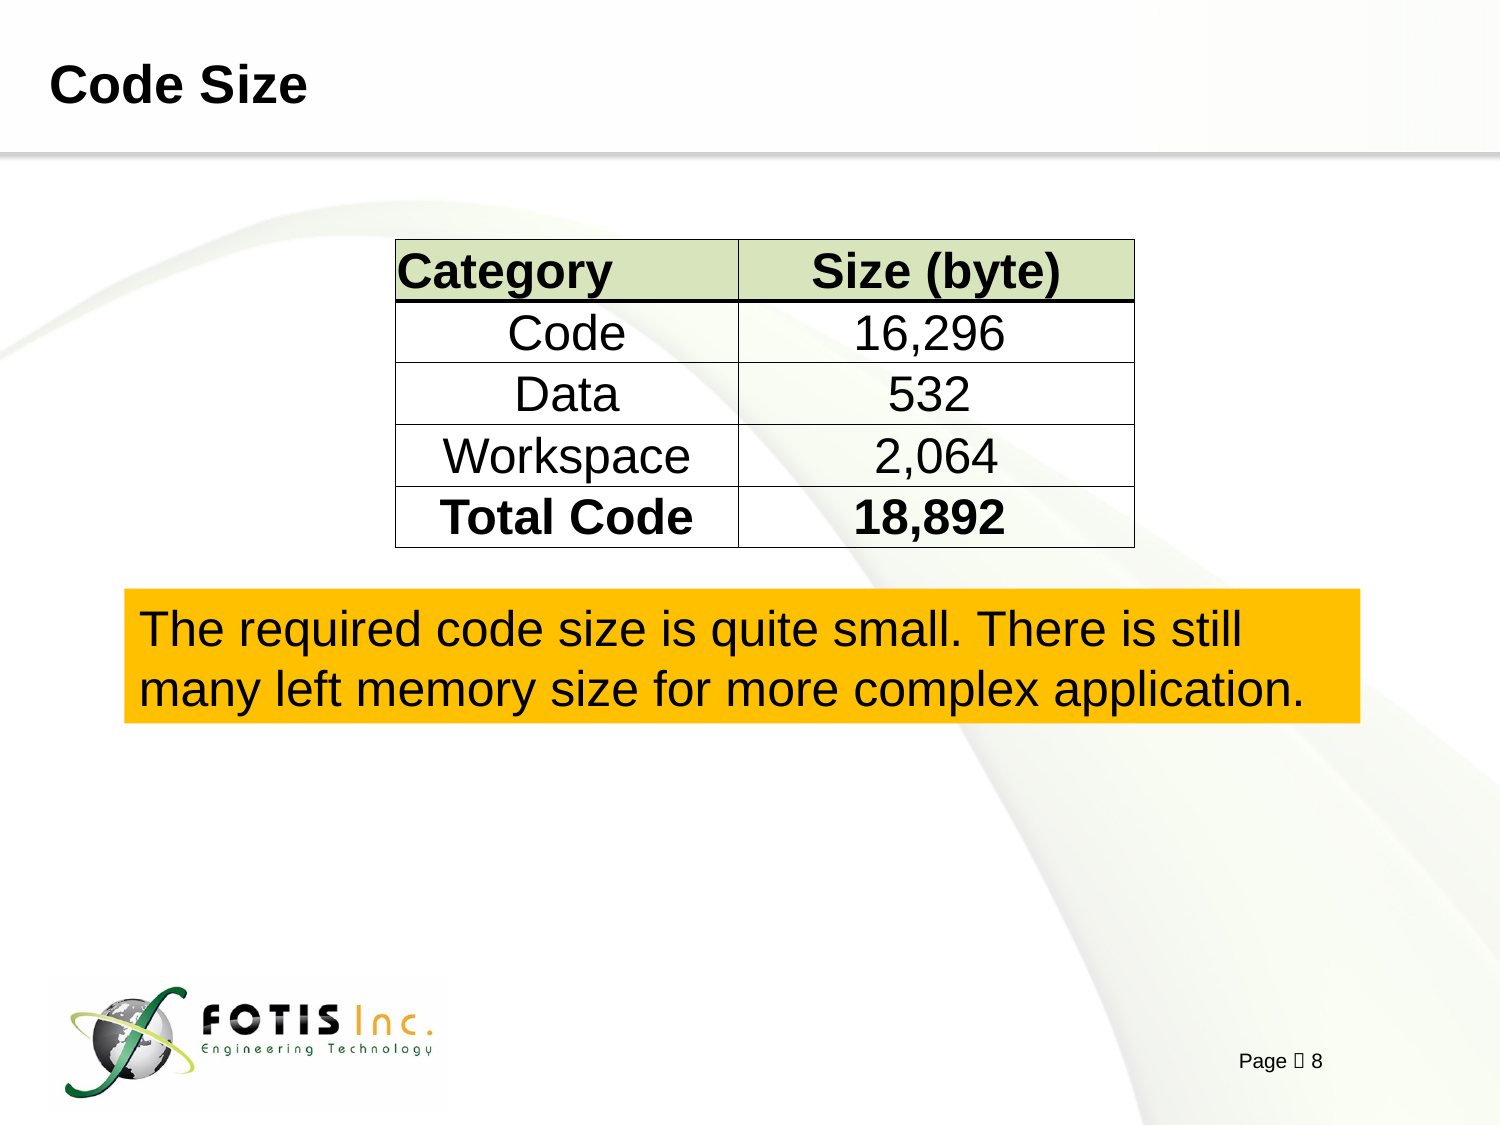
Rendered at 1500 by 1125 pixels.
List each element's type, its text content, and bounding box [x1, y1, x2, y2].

picture [0, 0, 1500, 1125]
table_header Category [396, 240, 738, 299]
table_cell 532 [739, 363, 1134, 424]
table_cell Total Code [396, 487, 738, 547]
table_cell 18,892 [739, 487, 1134, 547]
table_cell 2,064 [739, 425, 1134, 486]
table_cell Code [396, 303, 738, 362]
table_header Size (byte) [739, 240, 1134, 299]
table_cell Data [396, 363, 738, 424]
table_cell Workspace [396, 425, 738, 486]
title Code Size [48, 48, 1448, 123]
text_box The required code size is quite small. There is still many left memory size for more complex application. [124, 588, 1361, 724]
table_cell 16,296 [739, 303, 1134, 362]
